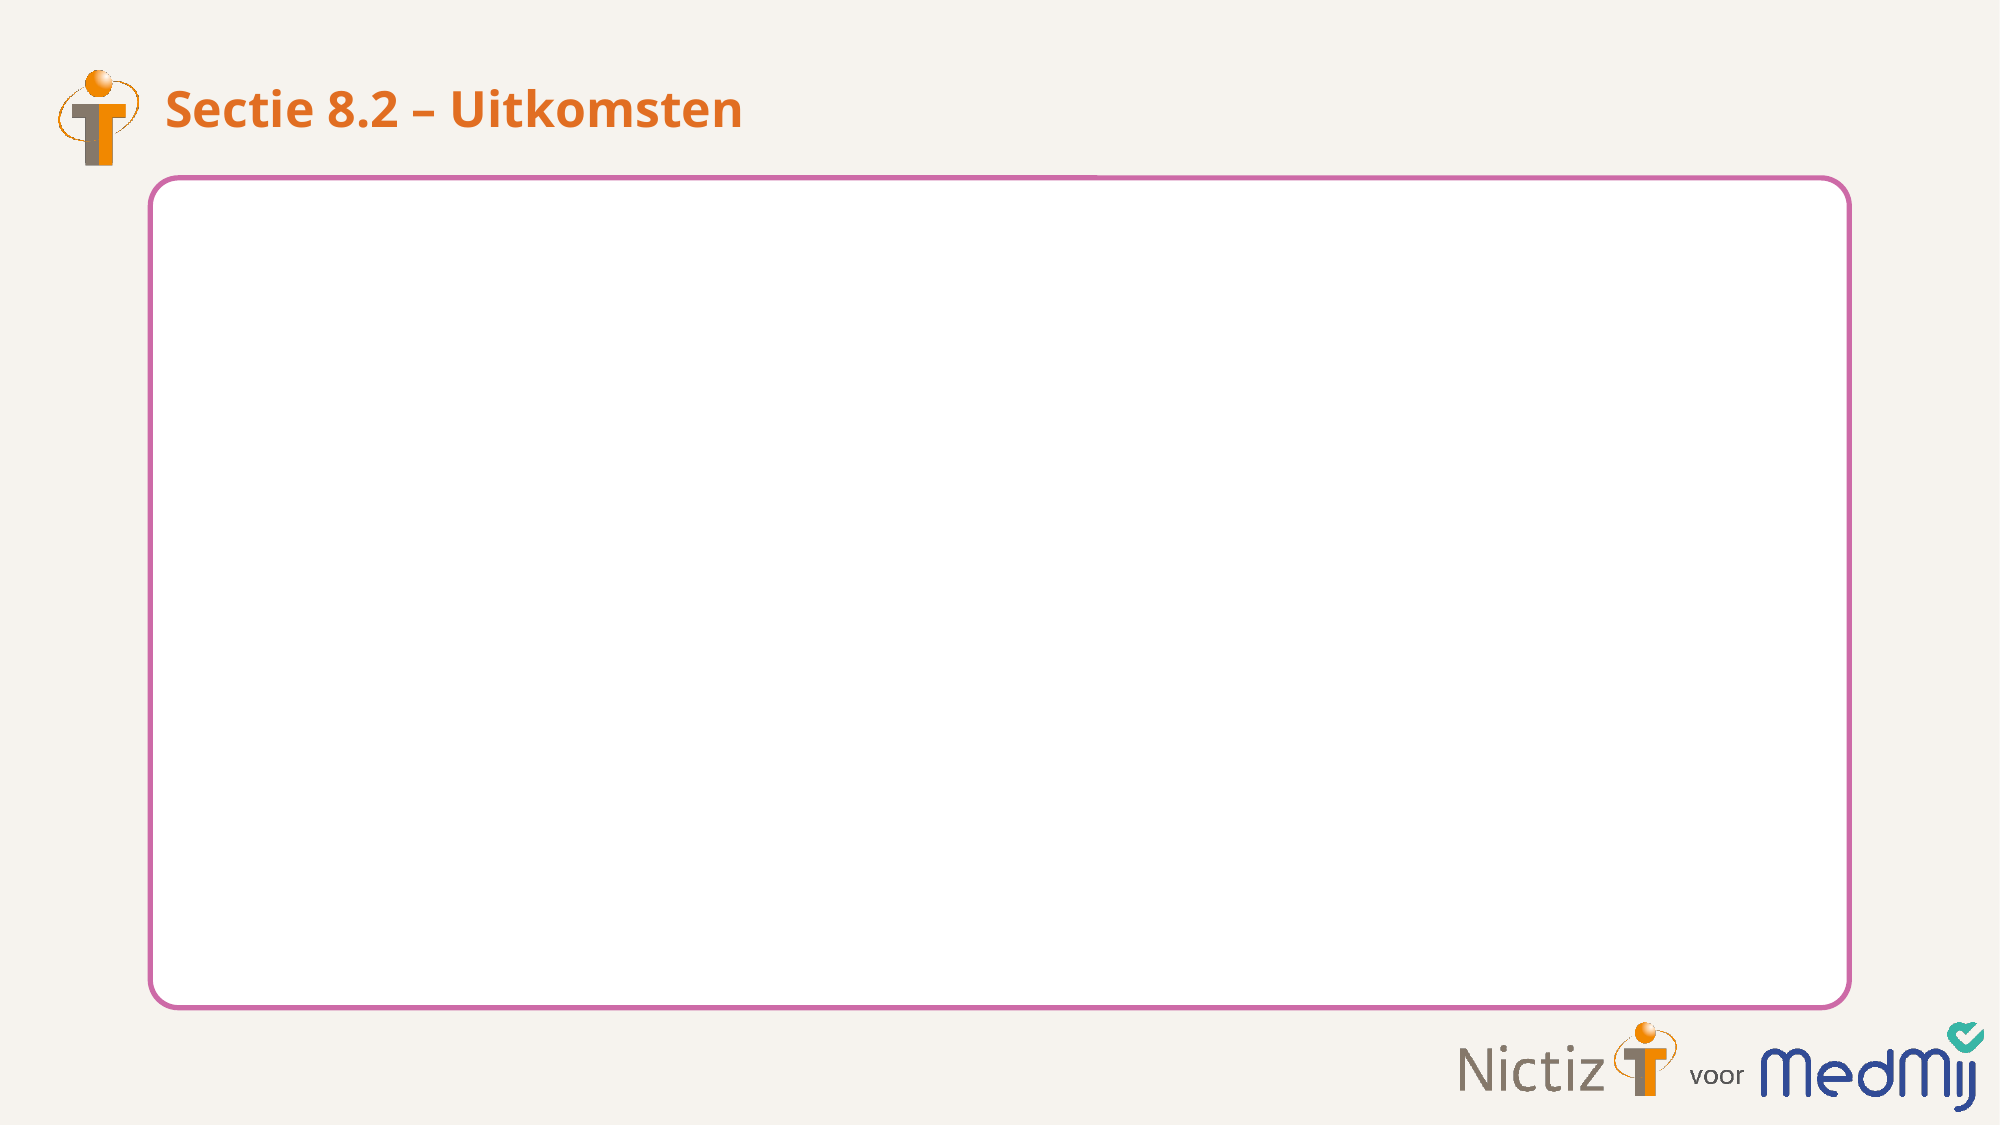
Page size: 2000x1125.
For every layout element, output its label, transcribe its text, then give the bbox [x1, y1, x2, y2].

picture [1457, 1019, 1988, 1113]
picture [50, 66, 151, 187]
title Sectie 8.2 – Uitkomsten [150, 76, 1850, 165]
